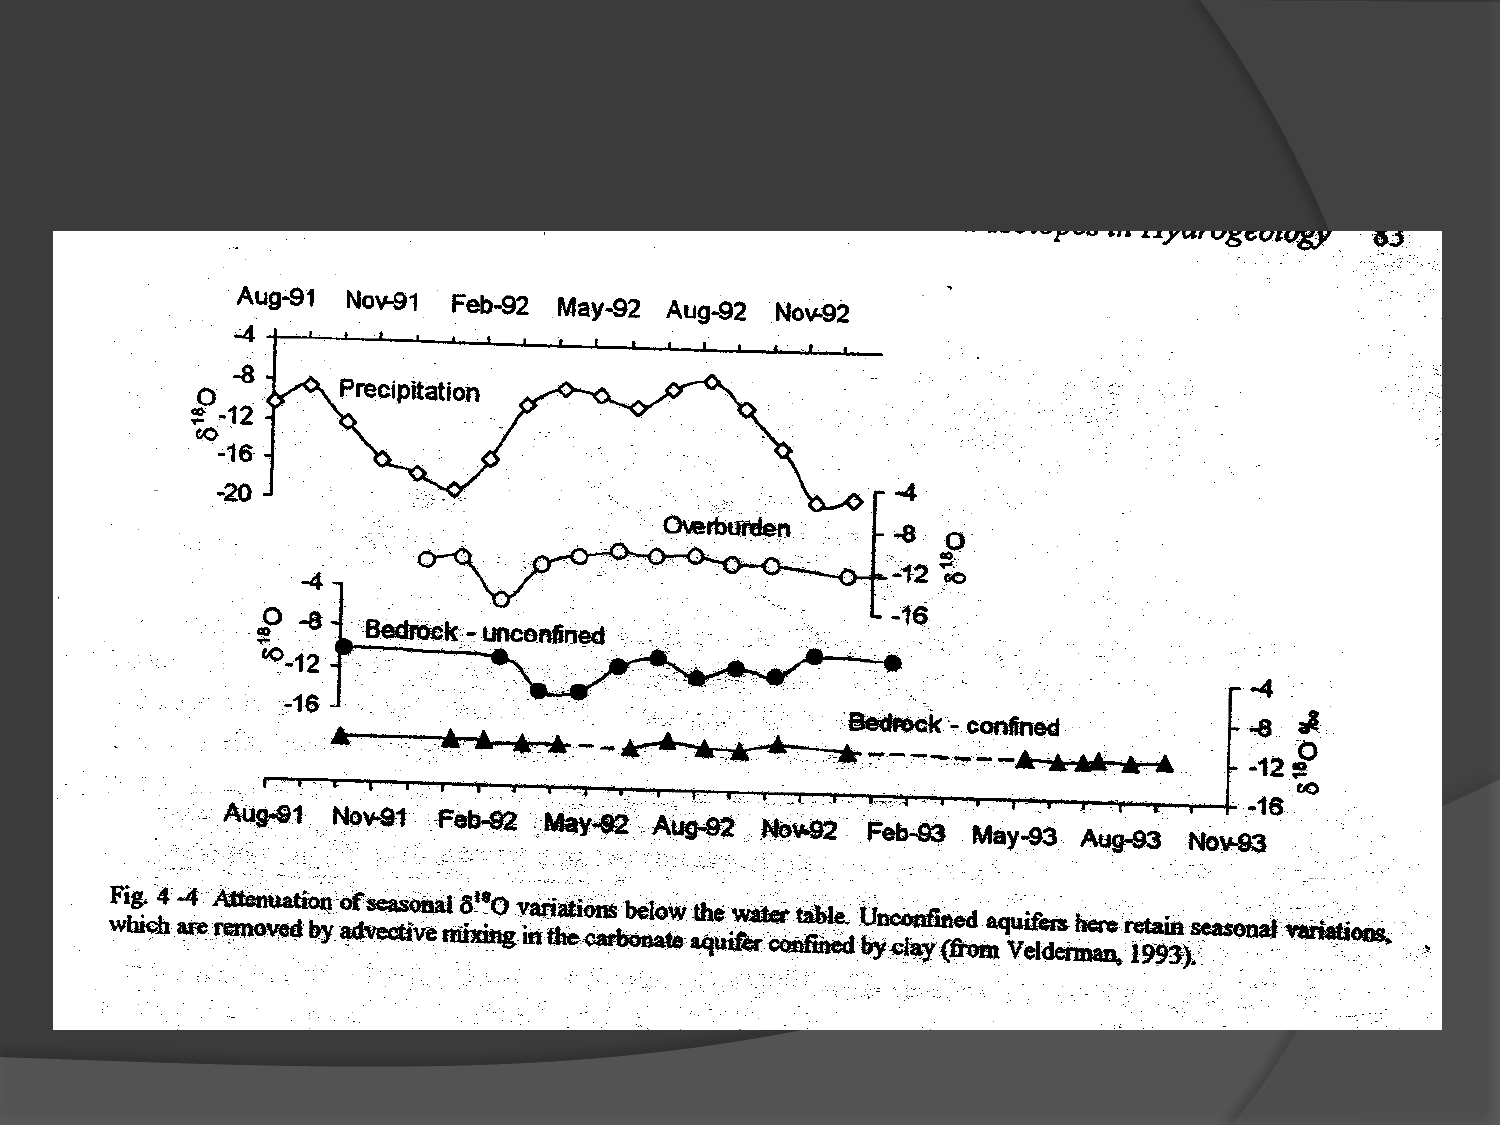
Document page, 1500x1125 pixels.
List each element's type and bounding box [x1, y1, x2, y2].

picture [52, 231, 1442, 1031]
